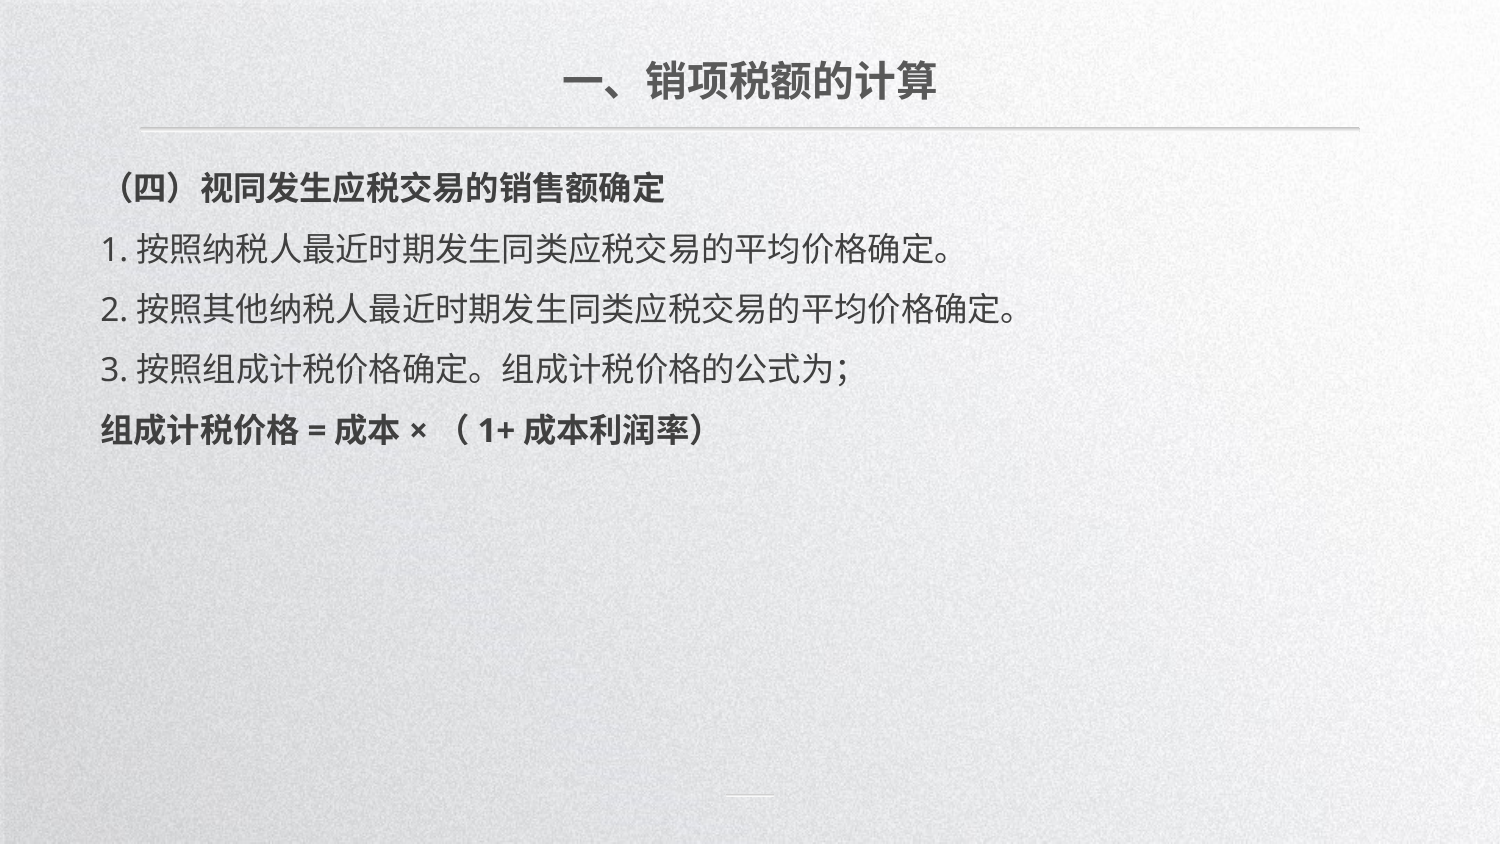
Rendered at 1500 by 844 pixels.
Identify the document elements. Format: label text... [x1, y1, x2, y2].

text_box 一、销项税额的计算 [460, 49, 1039, 111]
text_box （四）视同发生应税交易的销售额确定 1.按照纳税人最近时期发生同类应税交易的平均价格确定。 2.按照其他纳税人最近时期发生同类应税交易的平均价格确定。 3.按照组成计税价格确定。组成计税价格的公式为； 组成计税价格=成本×（1+成本利润率） [100, 159, 1400, 570]
picture [0, 0, 1500, 844]
